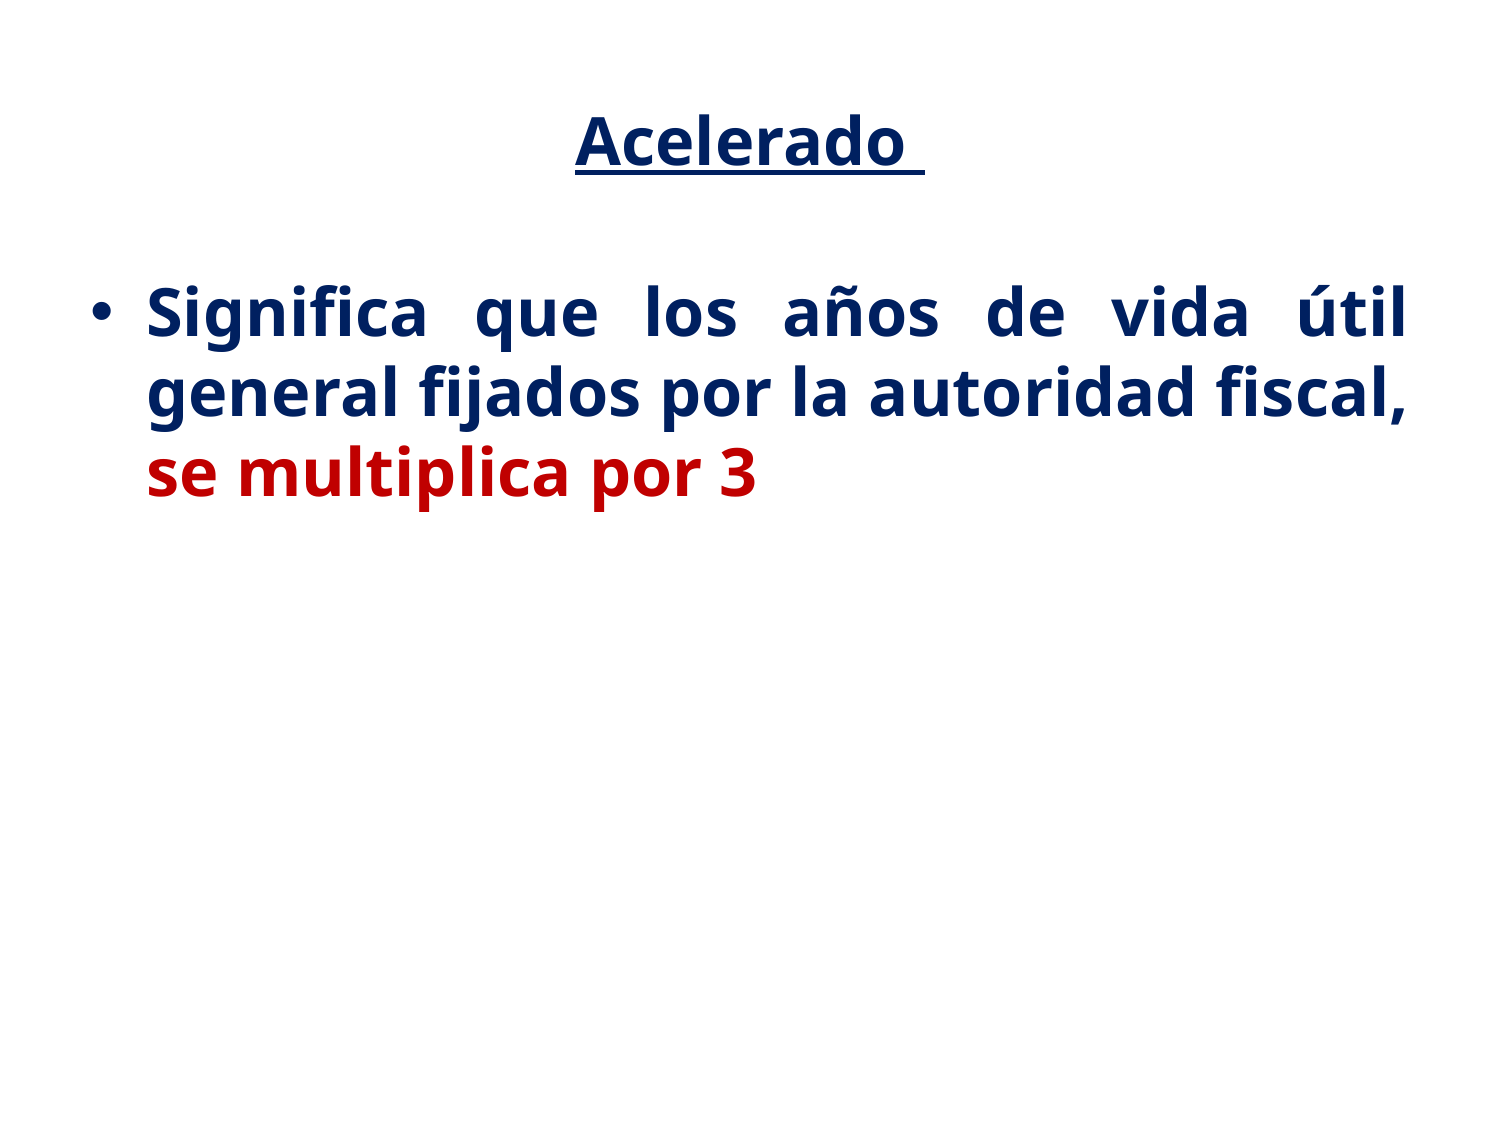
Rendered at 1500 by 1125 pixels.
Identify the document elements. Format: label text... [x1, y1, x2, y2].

title Acelerado [74, 44, 1426, 233]
list Significa que los años de vida útil general fijados por la autoridad fiscal, se multiplica por 3 [74, 262, 1426, 1006]
